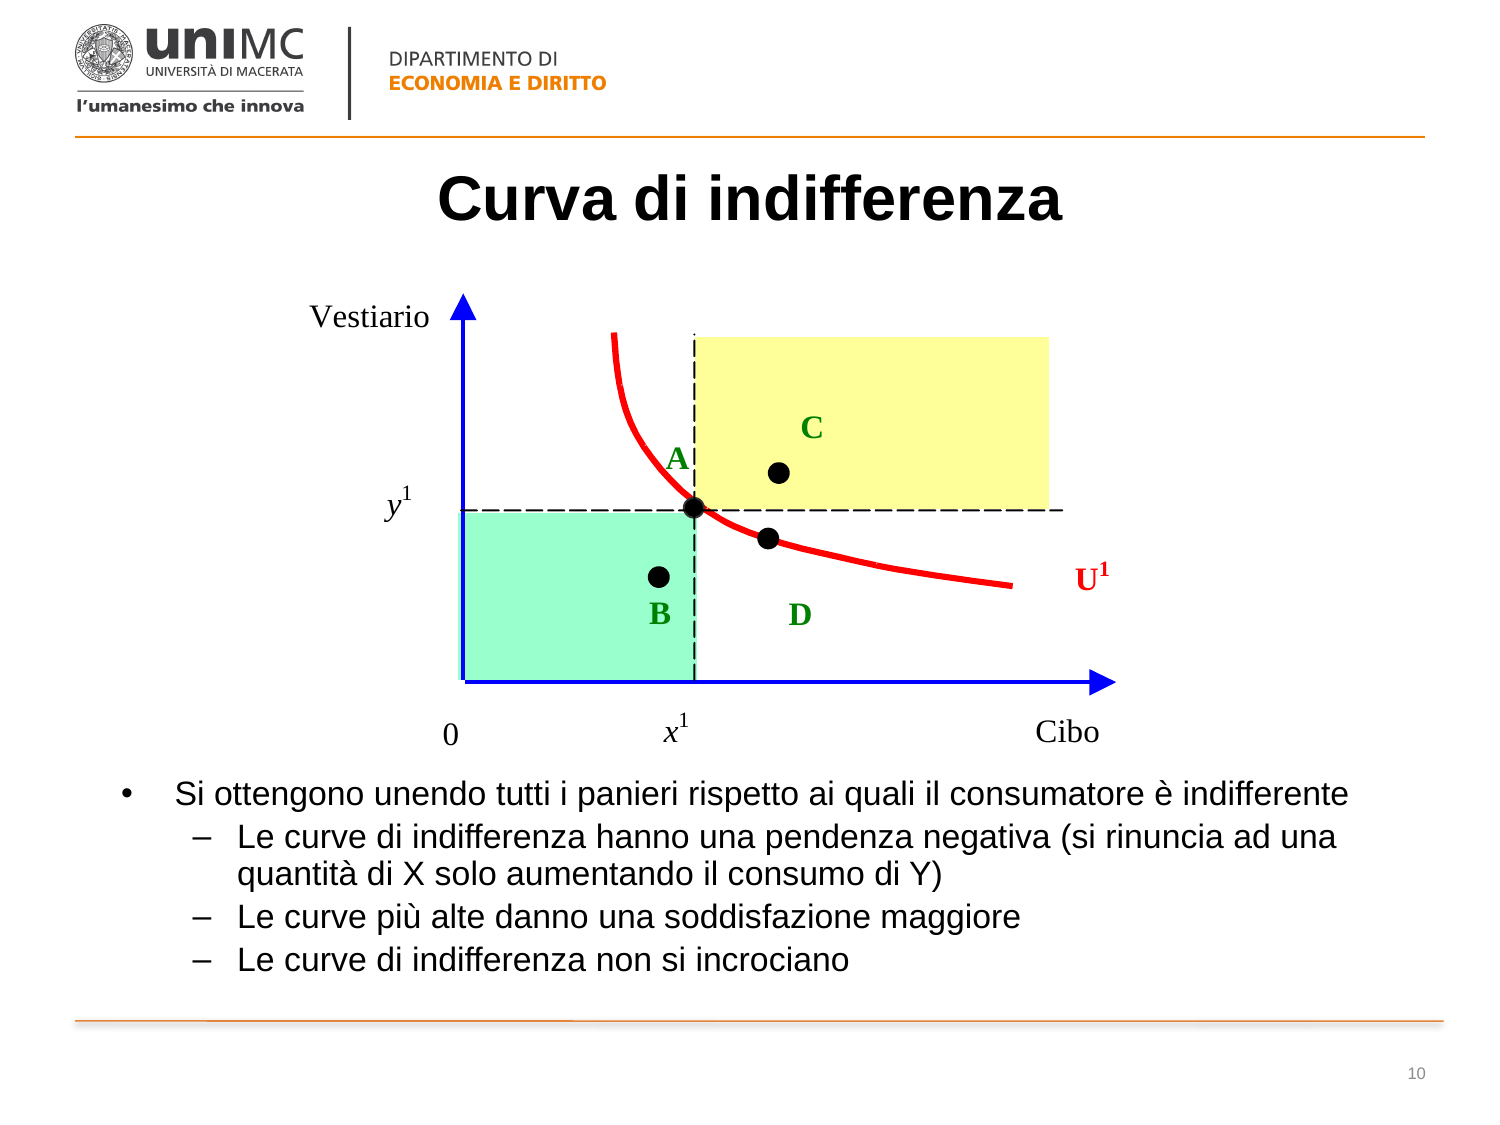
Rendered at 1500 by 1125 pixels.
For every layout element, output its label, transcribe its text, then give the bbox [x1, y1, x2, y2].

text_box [289, 287, 1179, 789]
picture [75, 24, 1425, 138]
list Si ottengono unendo tutti i panieri rispetto ai quali il consumatore è indifferente Le curve di indifferenza hanno una pendenza negativa (si rinuncia ad una quantità di X solo aumentando il consumo di Y) Le curve più alte danno una soddisfazione maggiore Le curve di indifferenza non si incrociano [106, 769, 1381, 1009]
slide_number 10 [1091, 1042, 1442, 1103]
title Curva di indifferenza [75, 149, 1425, 241]
